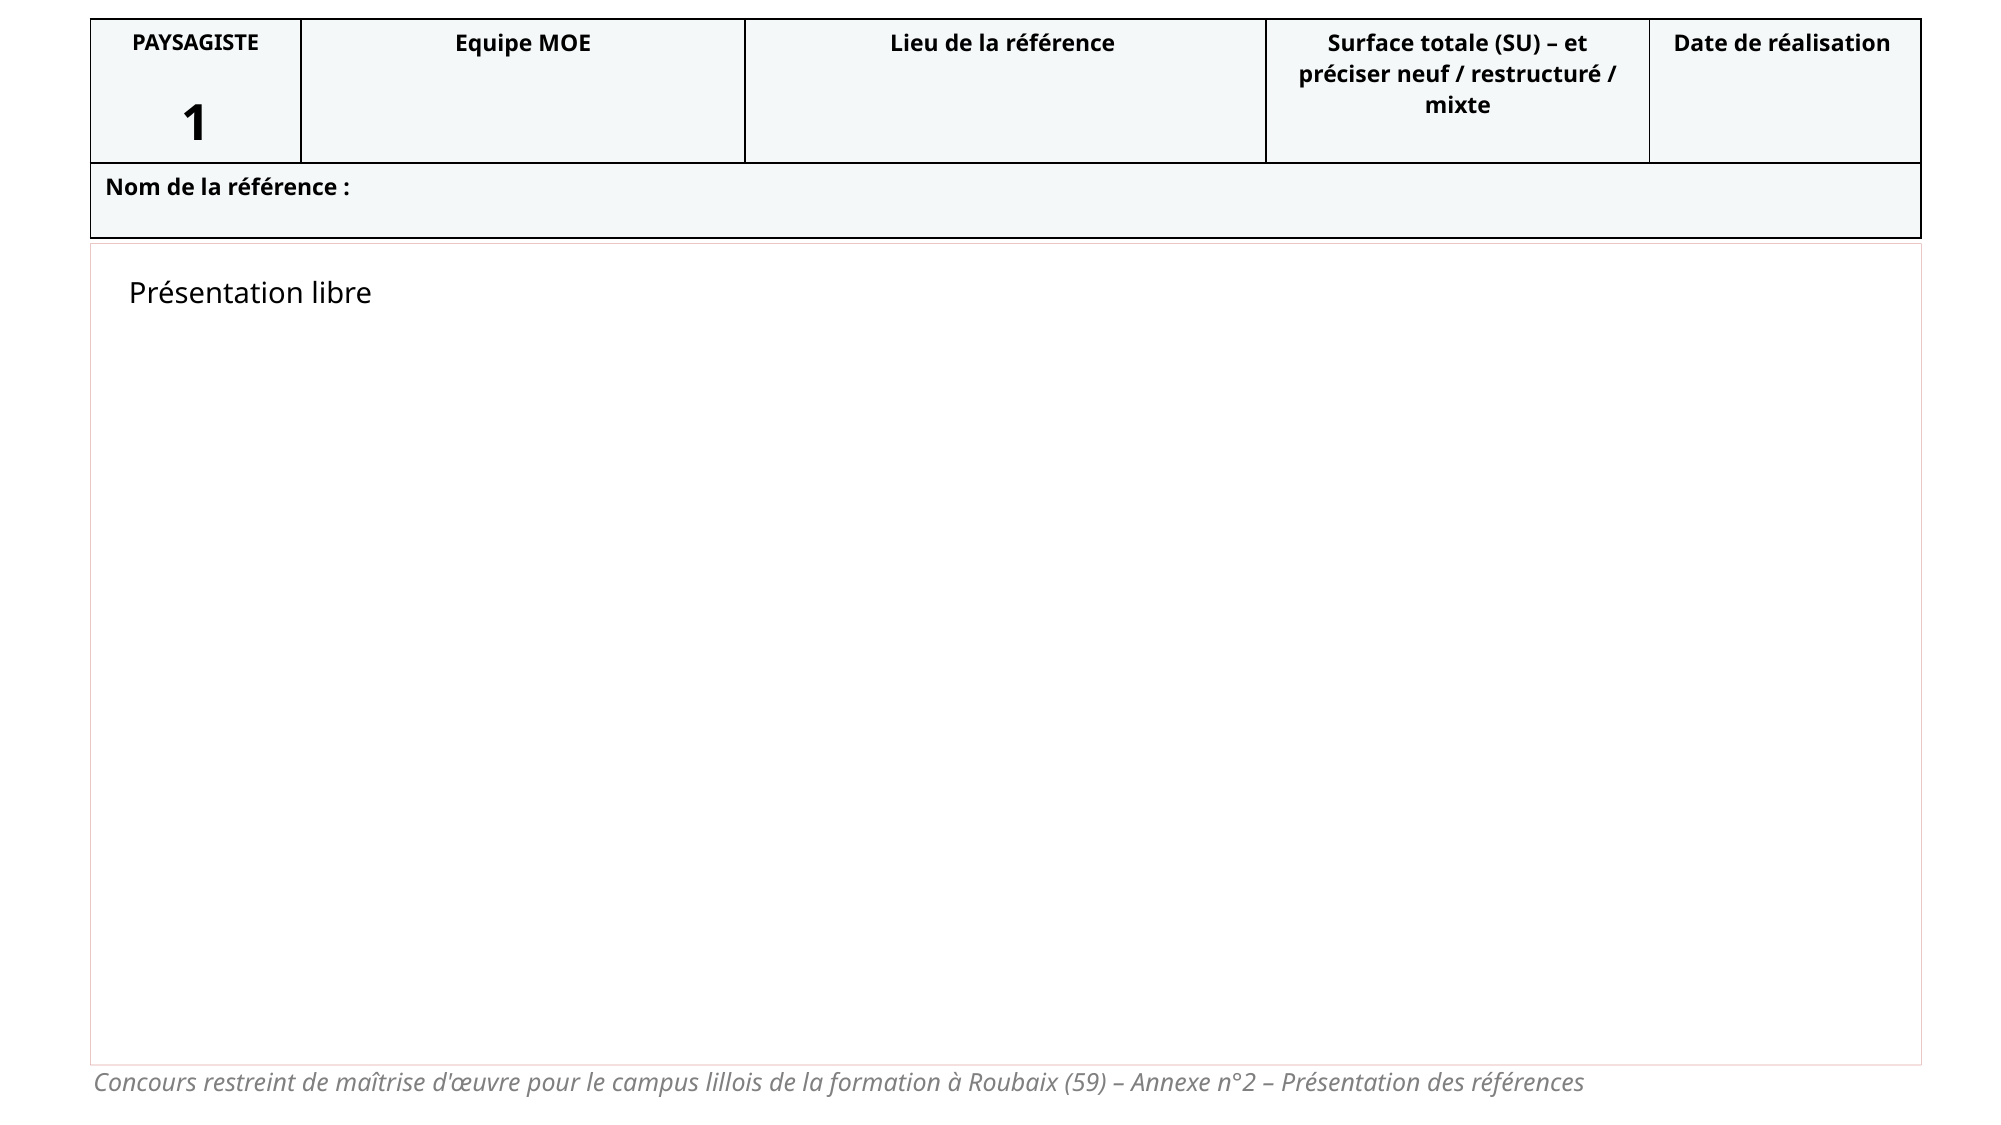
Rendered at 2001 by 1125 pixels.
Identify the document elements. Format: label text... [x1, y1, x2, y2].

table_header PAYSAGISTE 1 [91, 20, 300, 162]
table_cell Nom de la référence : [91, 164, 1920, 237]
text_box Présentation libre [114, 267, 1449, 447]
table_header Date de réalisation [1650, 20, 1920, 162]
table_header Surface totale (SU) – et préciser neuf / restructuré / mixte [1267, 20, 1649, 162]
table_header Equipe MOE [302, 20, 744, 162]
text_box [88, 241, 1923, 1067]
table_header Lieu de la référence [746, 20, 1265, 162]
